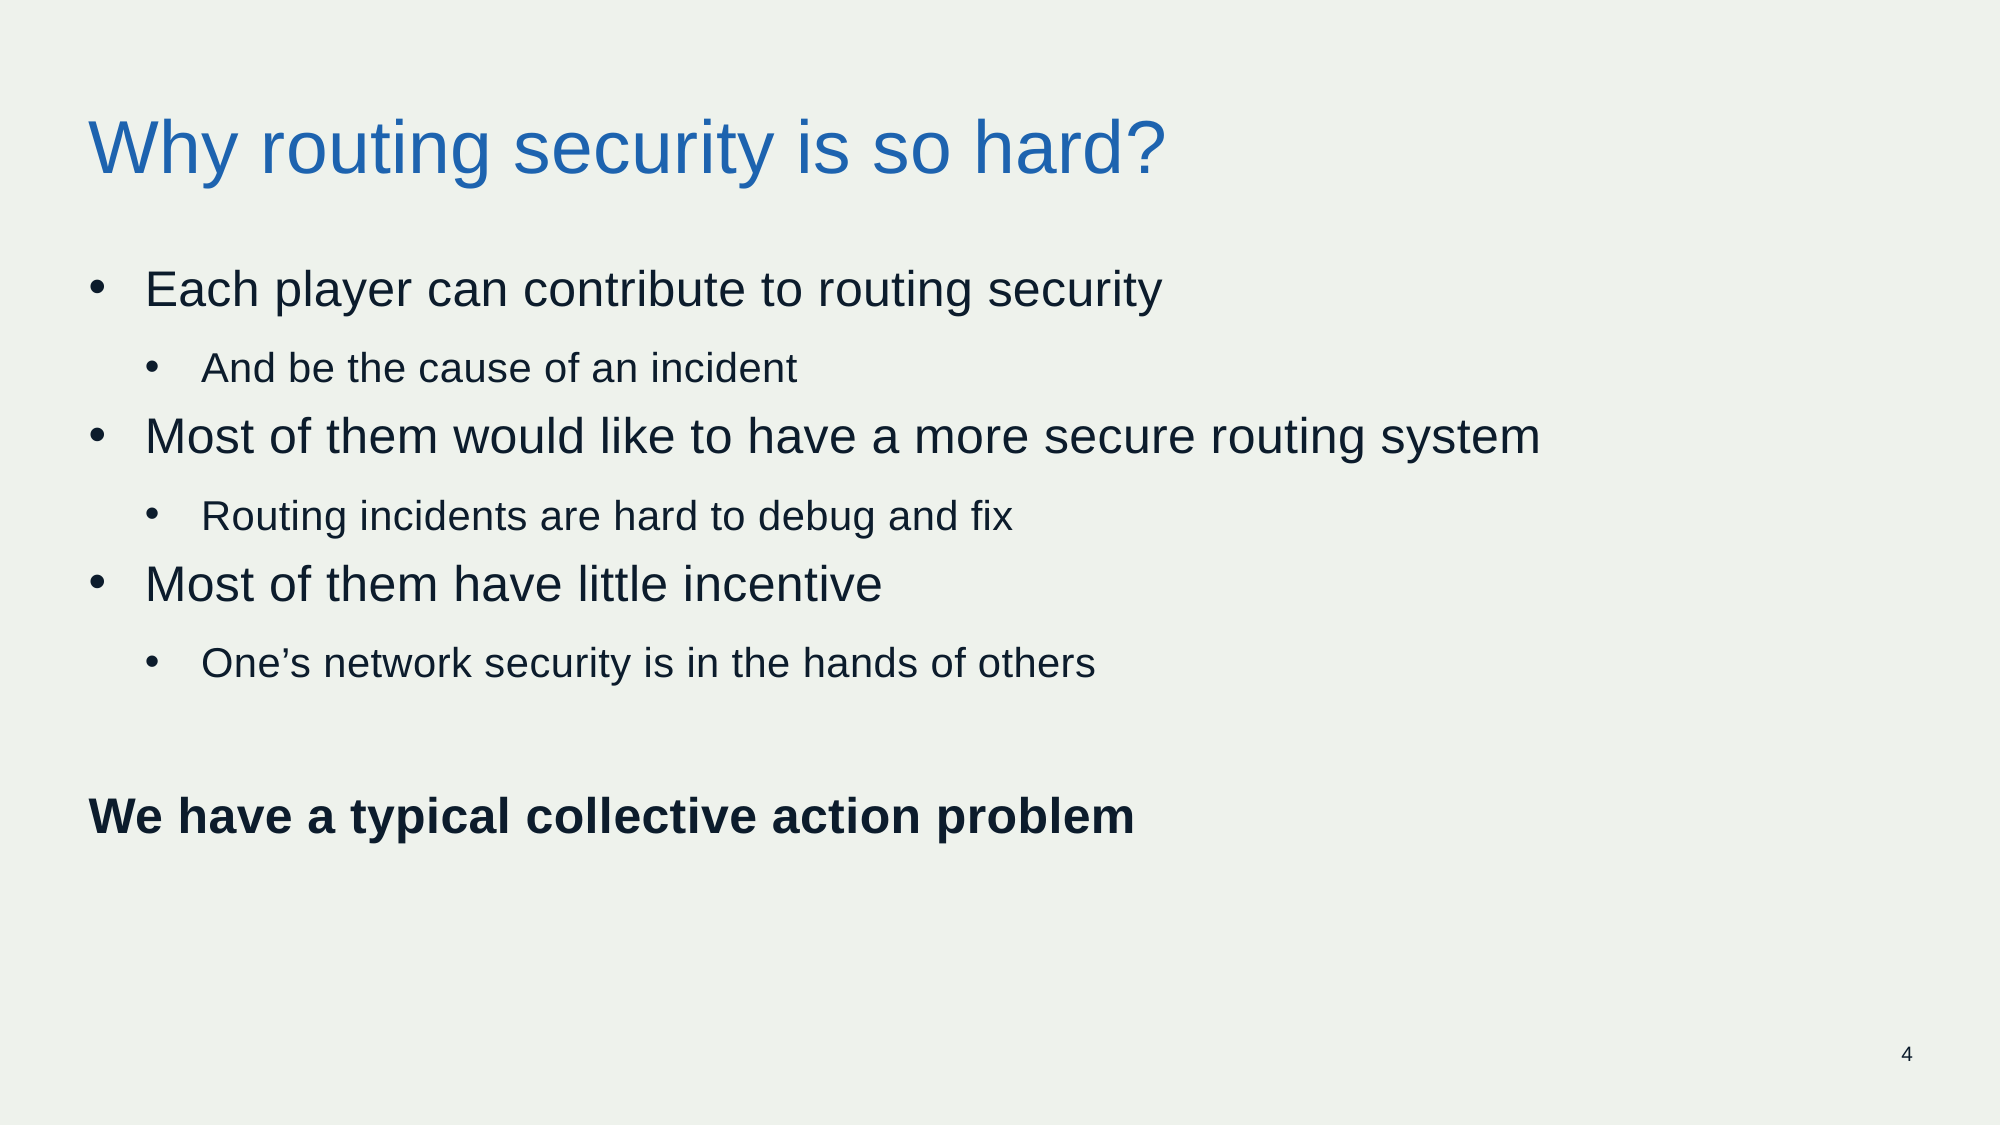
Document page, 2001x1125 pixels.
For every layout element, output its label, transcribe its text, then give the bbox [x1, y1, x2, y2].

list Each player can contribute to routing security And be the cause of an incident Most of them would like to have a more secure routing system Routing incidents are hard to debug and fix Most of them have little incentive One’s network security is in the hands of others We have a typical collective action problem [88, 256, 1913, 879]
title Why routing security is so hard? [88, 93, 1914, 182]
slide_number 4 [1463, 1040, 1913, 1069]
